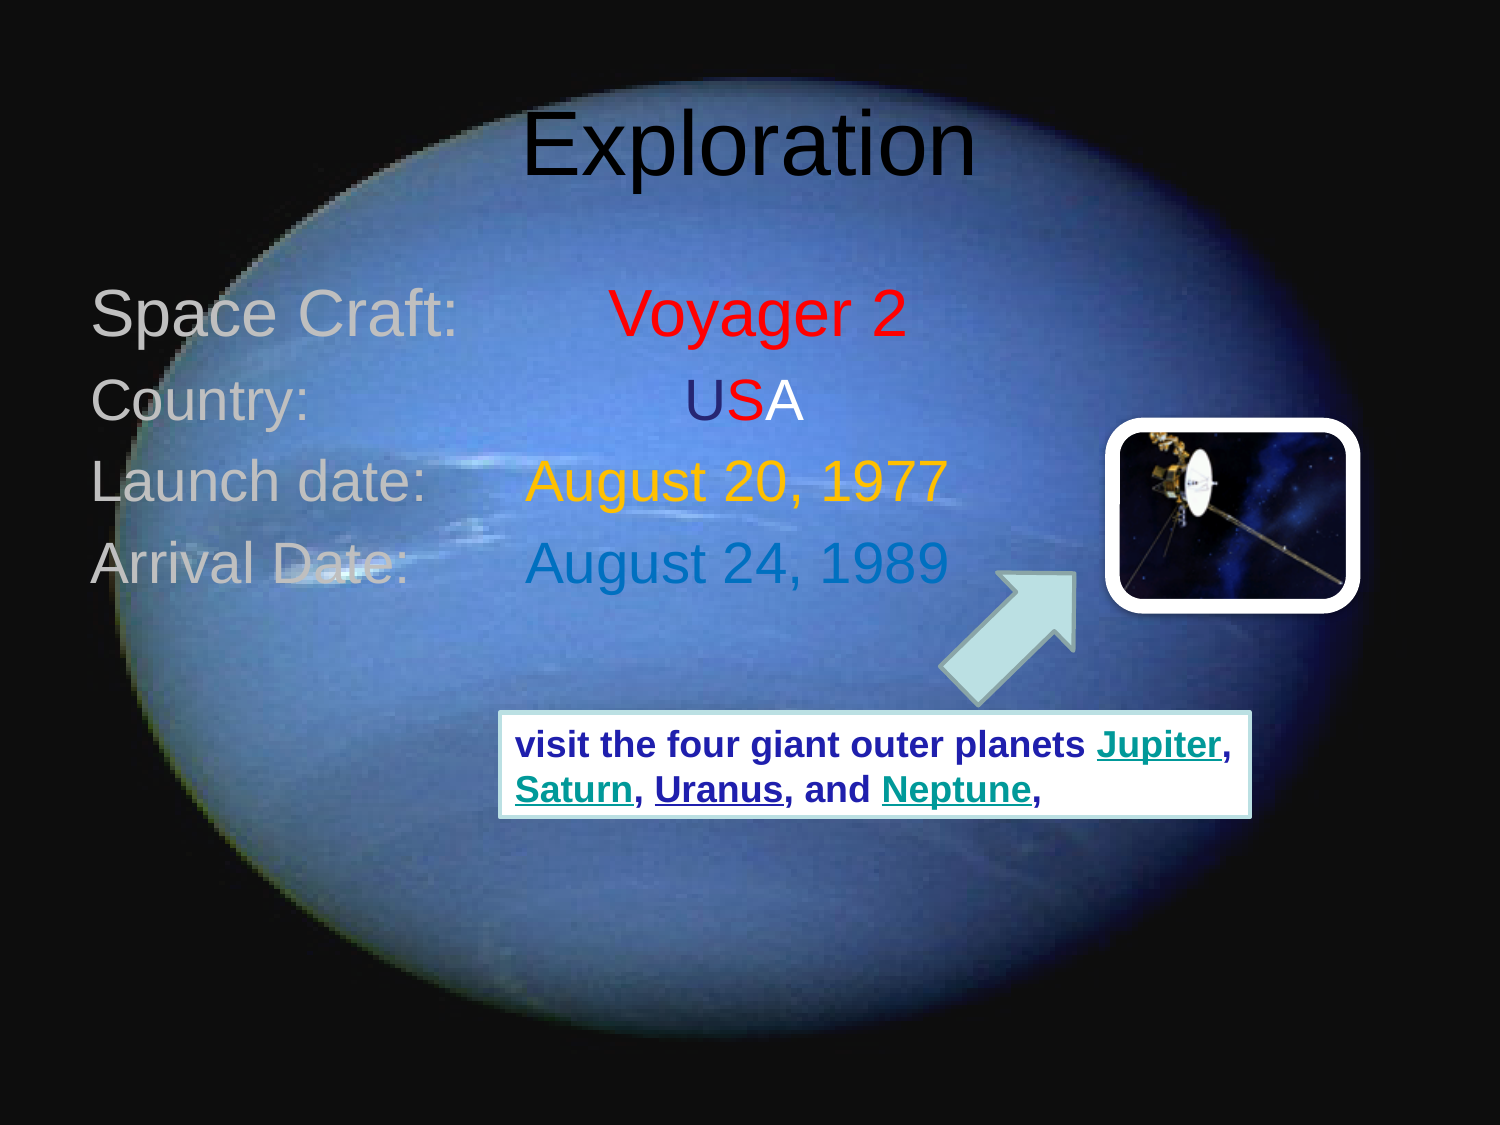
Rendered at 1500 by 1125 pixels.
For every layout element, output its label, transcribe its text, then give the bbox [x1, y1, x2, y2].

title Exploration [74, 44, 1426, 233]
picture [0, 0, 1500, 1125]
text_box visit the four giant outer planets Jupiter, Saturn, Uranus, and Neptune, [498, 710, 1252, 819]
text_box [937, 570, 1077, 708]
list Space Craft: Voyager 2 Country: USA Launch date: August 20, 1977 Arrival Date: August 24, 1989 [74, 262, 1013, 651]
